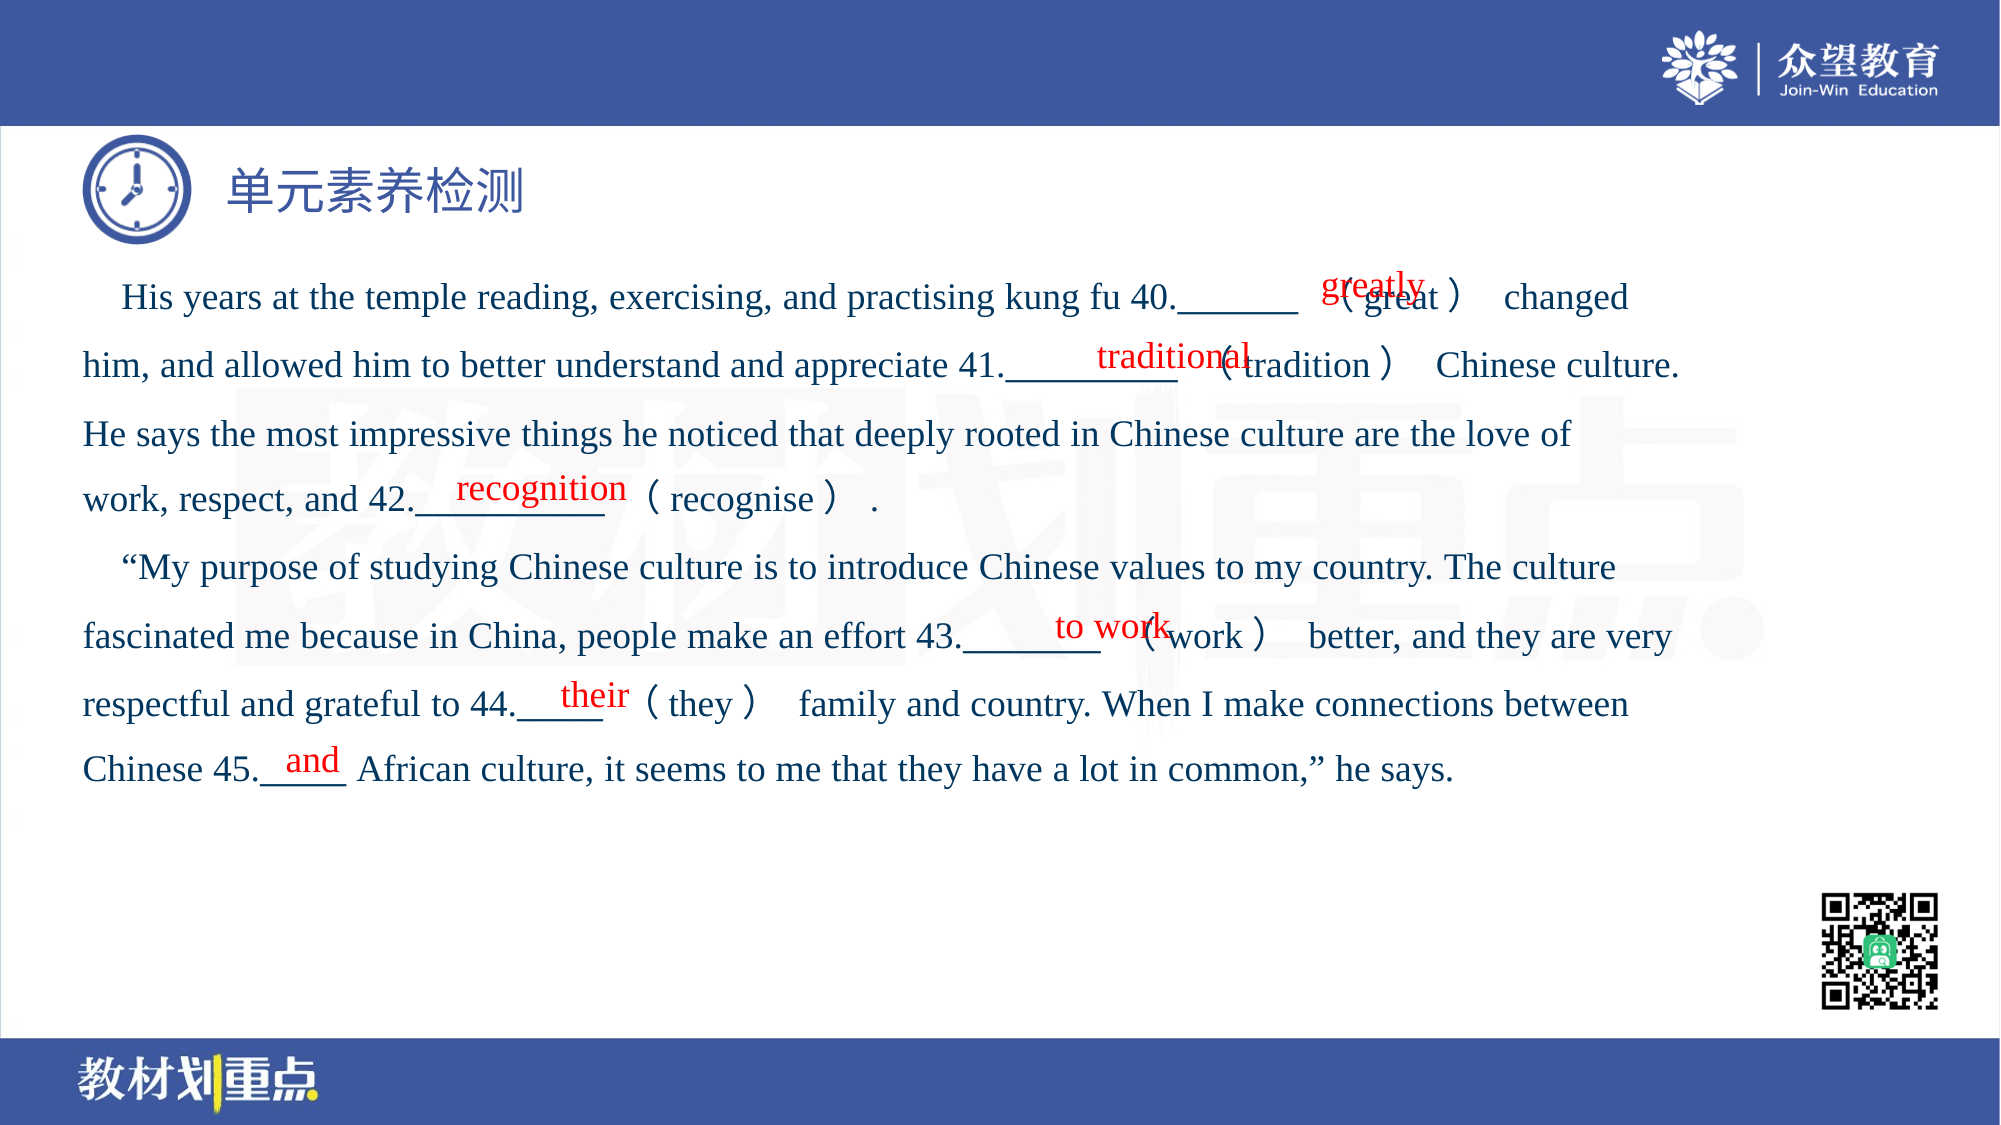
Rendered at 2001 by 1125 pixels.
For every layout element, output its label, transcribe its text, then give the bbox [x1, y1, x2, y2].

text_box to work [1036, 581, 1190, 640]
text_box their [546, 650, 643, 709]
text_box “My purpose of studying Chinese culture is to introduce Chinese values to my country. The culture fascinated me because in China, people make an effort 43.________ （work） better, and they are very respectful and grateful to 44._____ （they） family and country. When I make connections between Chinese 45._____ African culture, it seems to me that they have a lot in common,” he says. [82, 518, 1817, 782]
text_box recognition [442, 443, 641, 502]
text_box traditional [1083, 311, 1265, 370]
text_box greatly [1307, 240, 1439, 299]
picture [0, 0, 2000, 1125]
text_box His years at the temple reading, exercising, and practising kung fu 40._______ （great） changed him, and allowed him to better understand and appreciate 41.__________ （tradition） Chinese culture. He says the most impressive things he noticed that deeply rooted in Chinese culture are the love of work, respect, and 42.___________ （recognise）. [82, 247, 1817, 512]
text_box and [271, 715, 354, 774]
